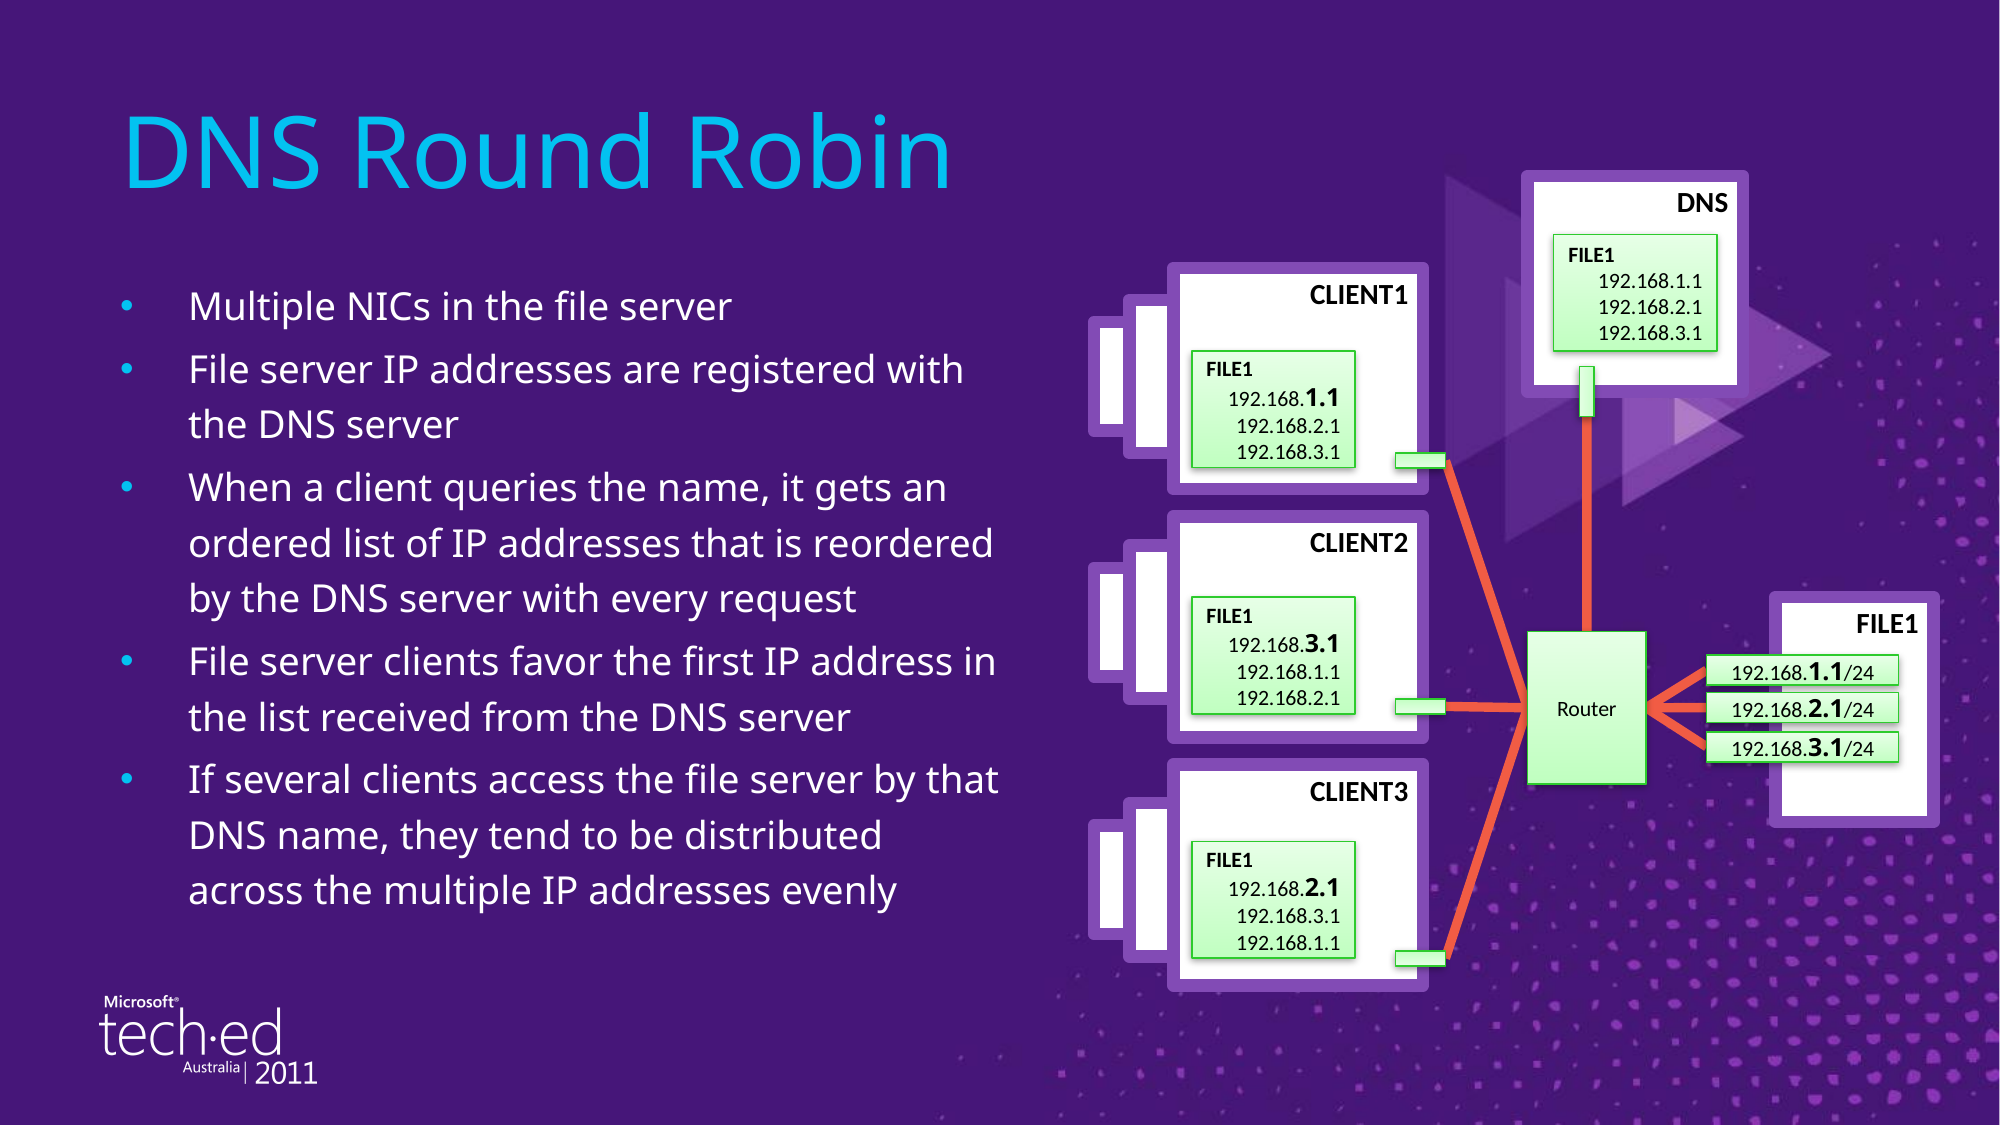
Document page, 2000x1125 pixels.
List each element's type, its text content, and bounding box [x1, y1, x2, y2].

text_box Router [1532, 631, 1647, 785]
text_box [1395, 950, 1444, 967]
text_box 192.168.1.1/24 [1706, 654, 1899, 686]
text_box FILE1 [1773, 595, 1936, 824]
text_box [1645, 669, 1707, 707]
text_box [1092, 566, 1127, 679]
text_box [1395, 698, 1440, 715]
text_box [1127, 543, 1171, 701]
text_box [1127, 801, 1171, 959]
text_box FILE1 192.168.1.1 192.168.2.1 192.168.3.1 [1553, 234, 1718, 352]
text_box [1092, 320, 1127, 433]
text_box FILE1 192.168.2.1 192.168.3.1 192.168.1.1 [1191, 841, 1356, 959]
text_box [1588, 428, 1592, 627]
text_box [1092, 823, 1127, 936]
text_box FILE1 192.168.1.1 192.168.2.1 192.168.3.1 [1191, 350, 1356, 468]
text_box CLIENT1 [1171, 266, 1425, 491]
text_box CLIENT2 [1171, 514, 1425, 739]
text_box [1395, 452, 1446, 469]
title DNS Round Robin [99, 54, 1900, 243]
list Multiple NICs in the file server File server IP addresses are registered with the DNS server When a client queries the name, it gets an ordered list of IP addresses that is reordered by the DNS server with every request File server clients favor the first IP address in the list received from the DNS server If several clients access the file server by that DNS name, they tend to be distributed across the multiple IP addresses evenly [99, 262, 1027, 1005]
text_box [1582, 428, 1586, 627]
text_box 192.168.3.1/24 [1706, 731, 1899, 763]
picture [0, 0, 2000, 1125]
text_box FILE1 192.168.3.1 192.168.1.1 192.168.2.1 [1191, 596, 1356, 715]
text_box [1579, 366, 1595, 417]
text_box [1445, 707, 1528, 959]
text_box CLIENT3 [1171, 762, 1425, 988]
text_box 192.168.2.1/24 [1711, 692, 1899, 723]
text_box [1127, 298, 1171, 455]
text_box DNS [1525, 174, 1745, 394]
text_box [1445, 460, 1528, 705]
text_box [1645, 707, 1707, 748]
